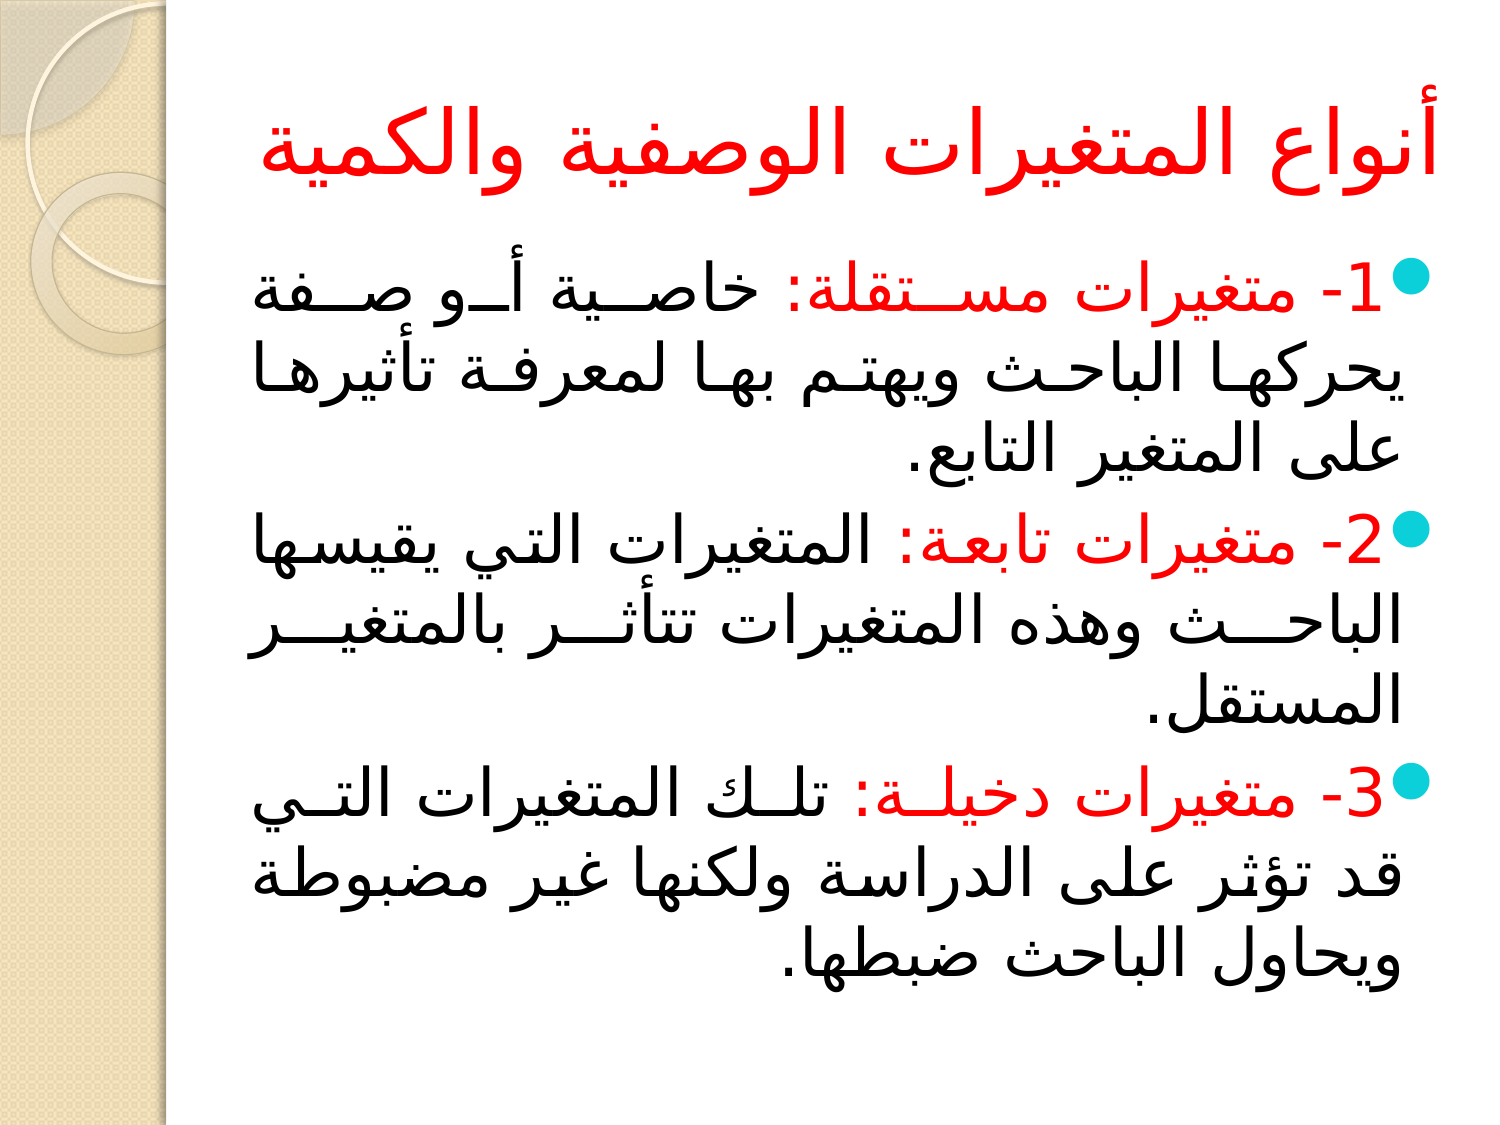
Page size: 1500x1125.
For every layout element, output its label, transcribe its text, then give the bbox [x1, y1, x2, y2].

title أنواع المتغيرات الوصفية والكمية [235, 45, 1466, 233]
list 1- متغيرات مستقلة: خاصية أو صفة يحركها الباحث ويهتم بها لمعرفة تأثيرها على المتغير التابع. 2- متغيرات تابعة: المتغيرات التي يقيسها الباحث وهذه المتغيرات تتأثر بالمتغير المستقل. 3- متغيرات دخيلة: تلك المتغيرات التي قد تؤثر على الدراسة ولكنها غير مضبوطة ويحاول الباحث ضبطها. [235, 237, 1466, 1025]
